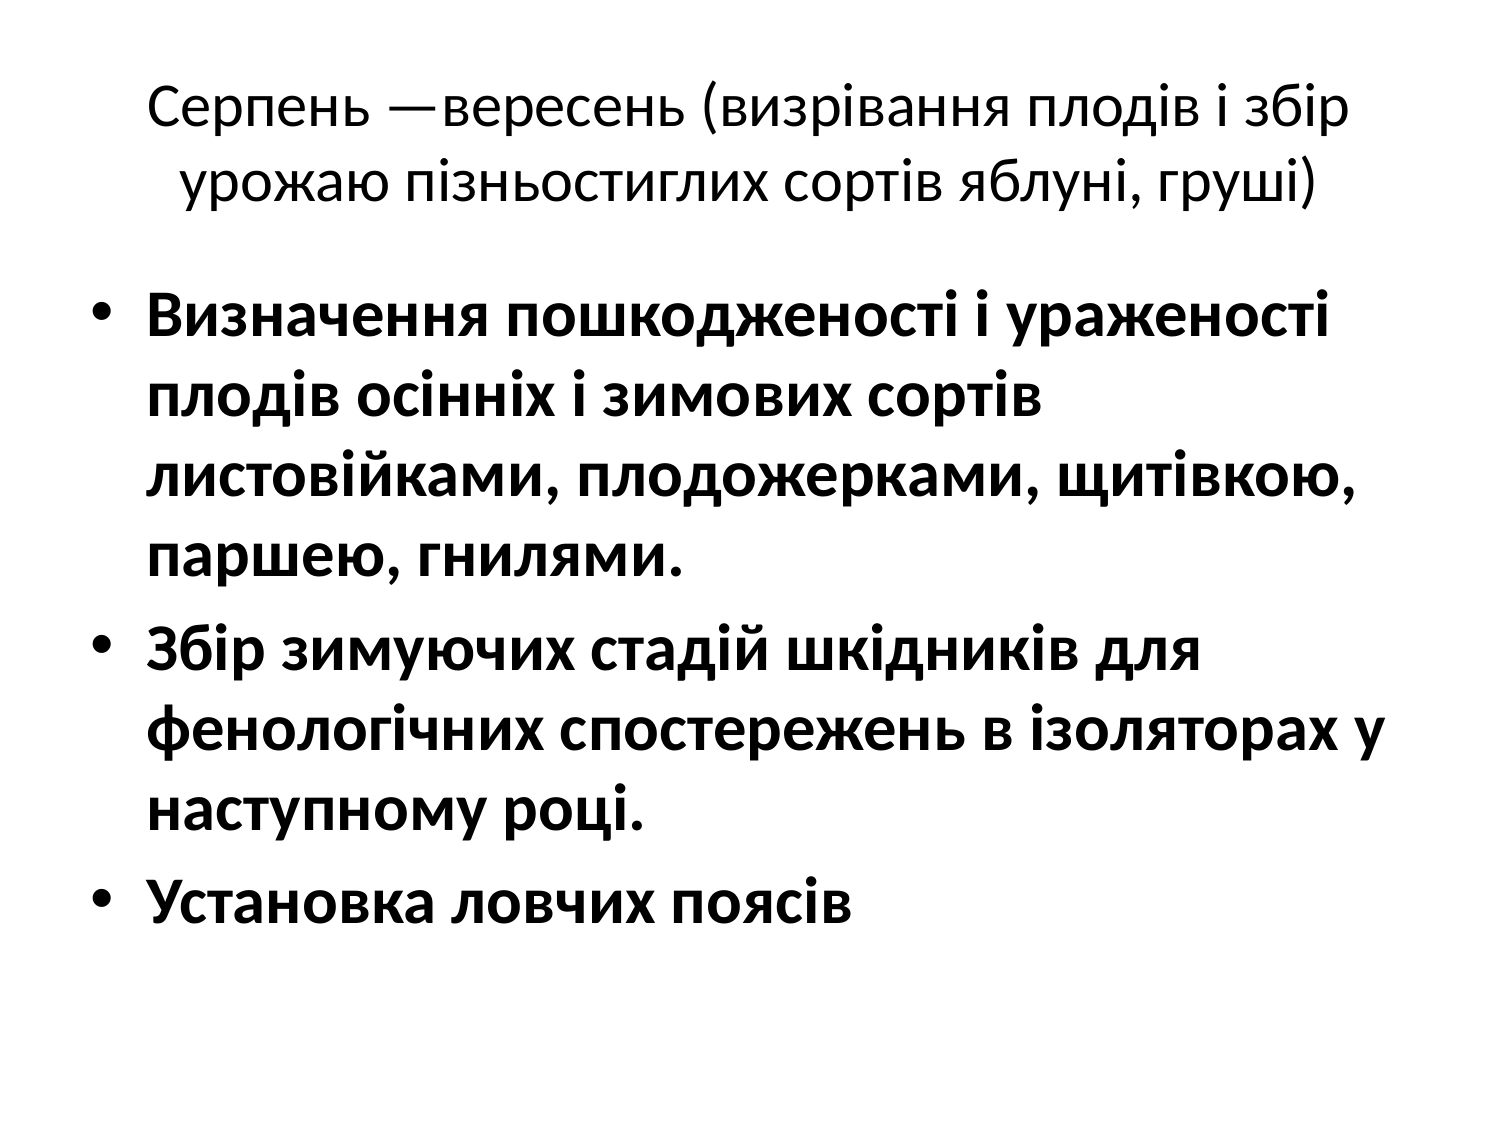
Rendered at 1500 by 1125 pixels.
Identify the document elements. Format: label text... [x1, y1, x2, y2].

title Серпень —вересень (визрівання плодів і збір урожаю пізньостиглих сортів яблуні, груші) [75, 45, 1425, 233]
list Визначення пошкодженості і ураженості плодів осінніх і зимових сортів листовійками, плодожерками, щитівкою, паршею, гнилями. Збір зимуючих стадій шкідників для фенологічних спостережень в ізоляторах у наступному році. Установка ловчих поясів [75, 262, 1425, 1005]
